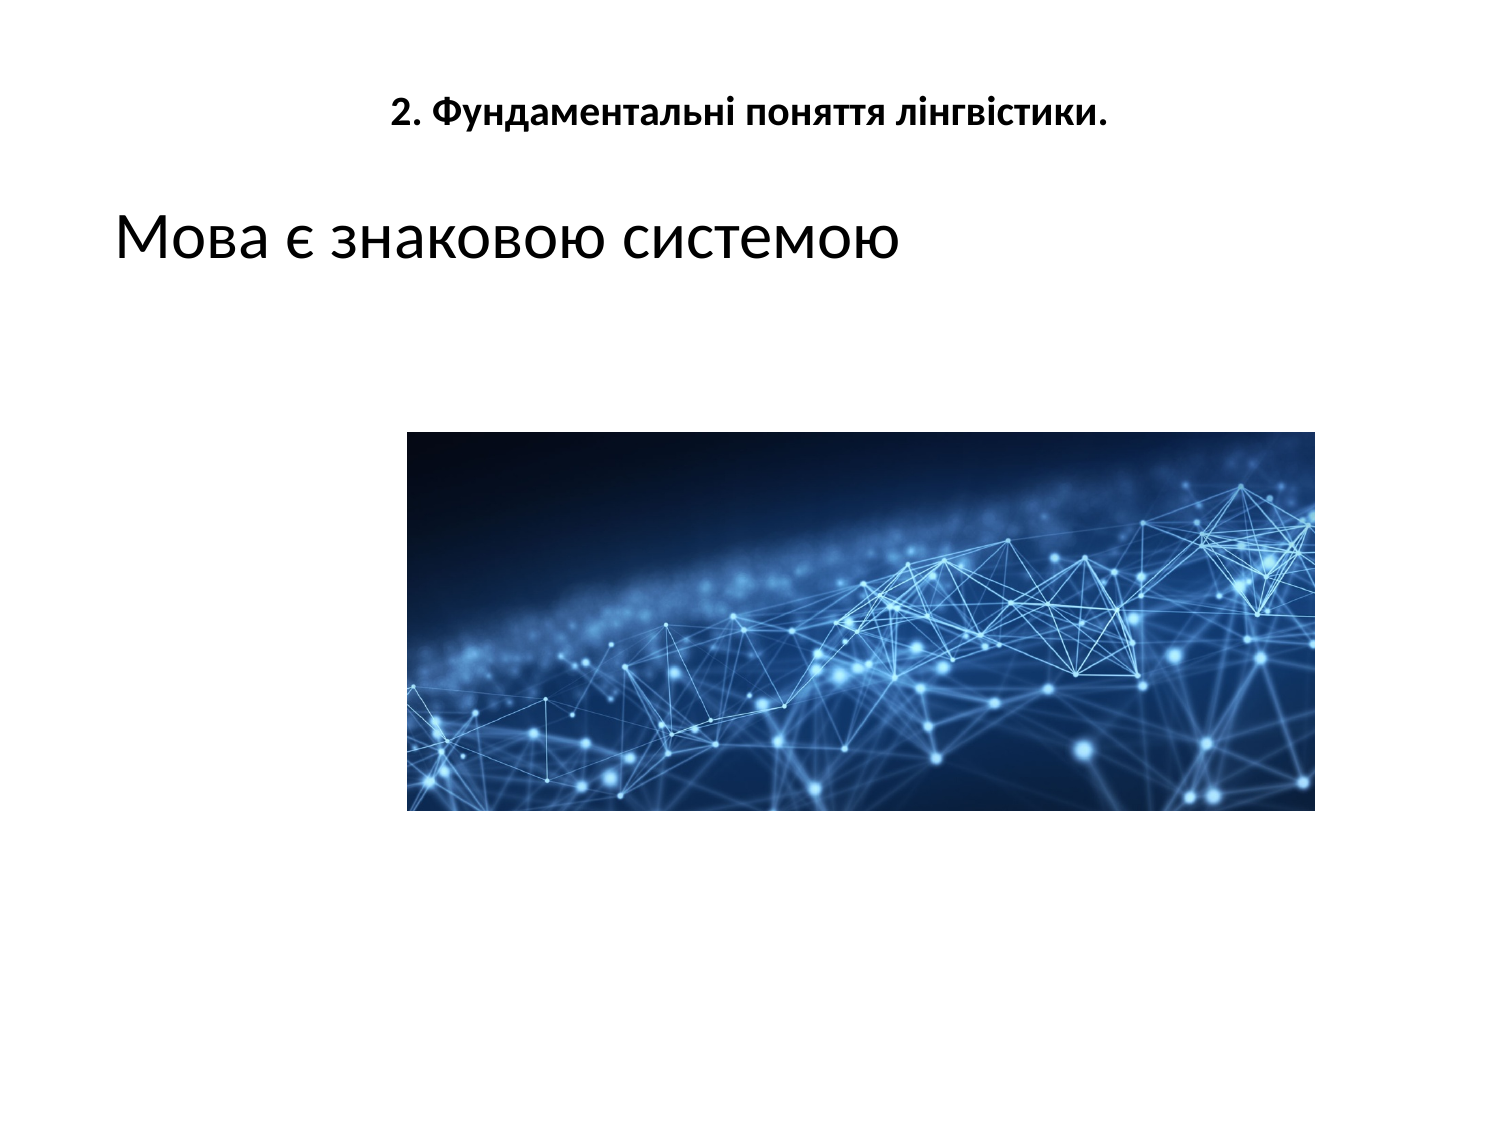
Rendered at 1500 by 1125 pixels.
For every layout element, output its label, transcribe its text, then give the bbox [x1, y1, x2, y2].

picture [407, 432, 1315, 811]
text_box 2. Фундаментальні поняття лінгвістики. [75, 45, 1425, 173]
text_box Мова є знаковою системою [100, 184, 1451, 993]
